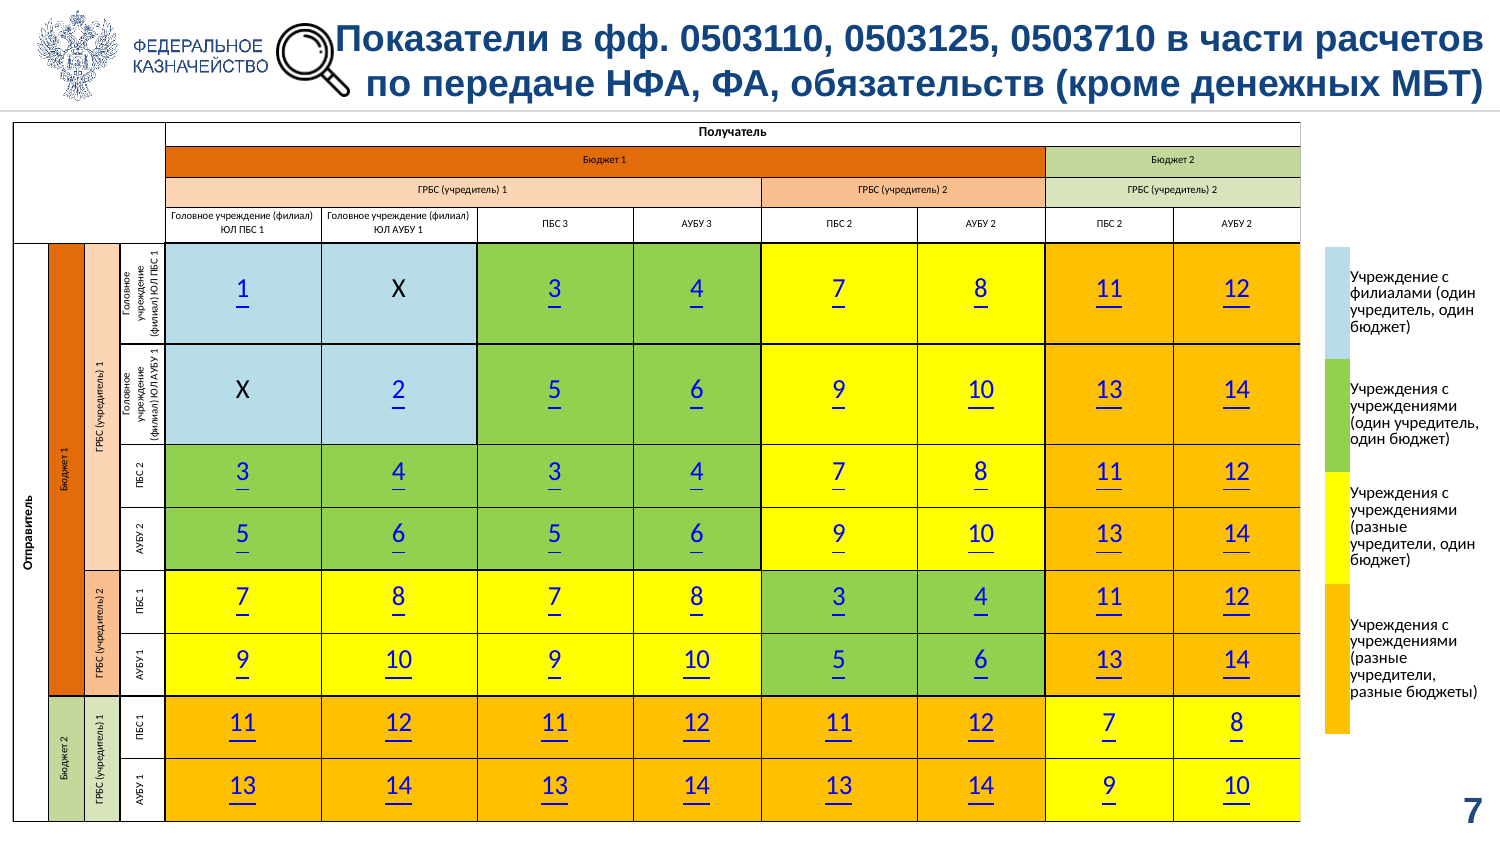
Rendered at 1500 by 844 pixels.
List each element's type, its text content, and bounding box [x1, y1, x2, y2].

table_cell [1325, 472, 1350, 584]
table_cell [1325, 359, 1350, 472]
table_header Учреждение с филиалами (один учредитель, один бюджет) [1350, 247, 1484, 359]
table_cell Учреждения с учреждениями (разные учредители, разные бюджеты) [1350, 584, 1484, 734]
text_box Показатели в фф. 0503110, 0503125, 0503710 в части расчетов по передаче НФА, ФА, обязательств (кроме денежных МБТ) [324, 13, 1485, 104]
table_cell Учреждения с учреждениями (разные учредители, один бюджет) [1350, 472, 1484, 584]
table_cell [1325, 584, 1350, 734]
picture [276, 23, 351, 97]
table_cell Учреждения с учреждениями (один учредитель, один бюджет) [1350, 359, 1484, 472]
table_header [1325, 247, 1350, 359]
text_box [12, 121, 1302, 823]
slide_number 7 [1138, 786, 1484, 844]
picture [37, 10, 268, 101]
